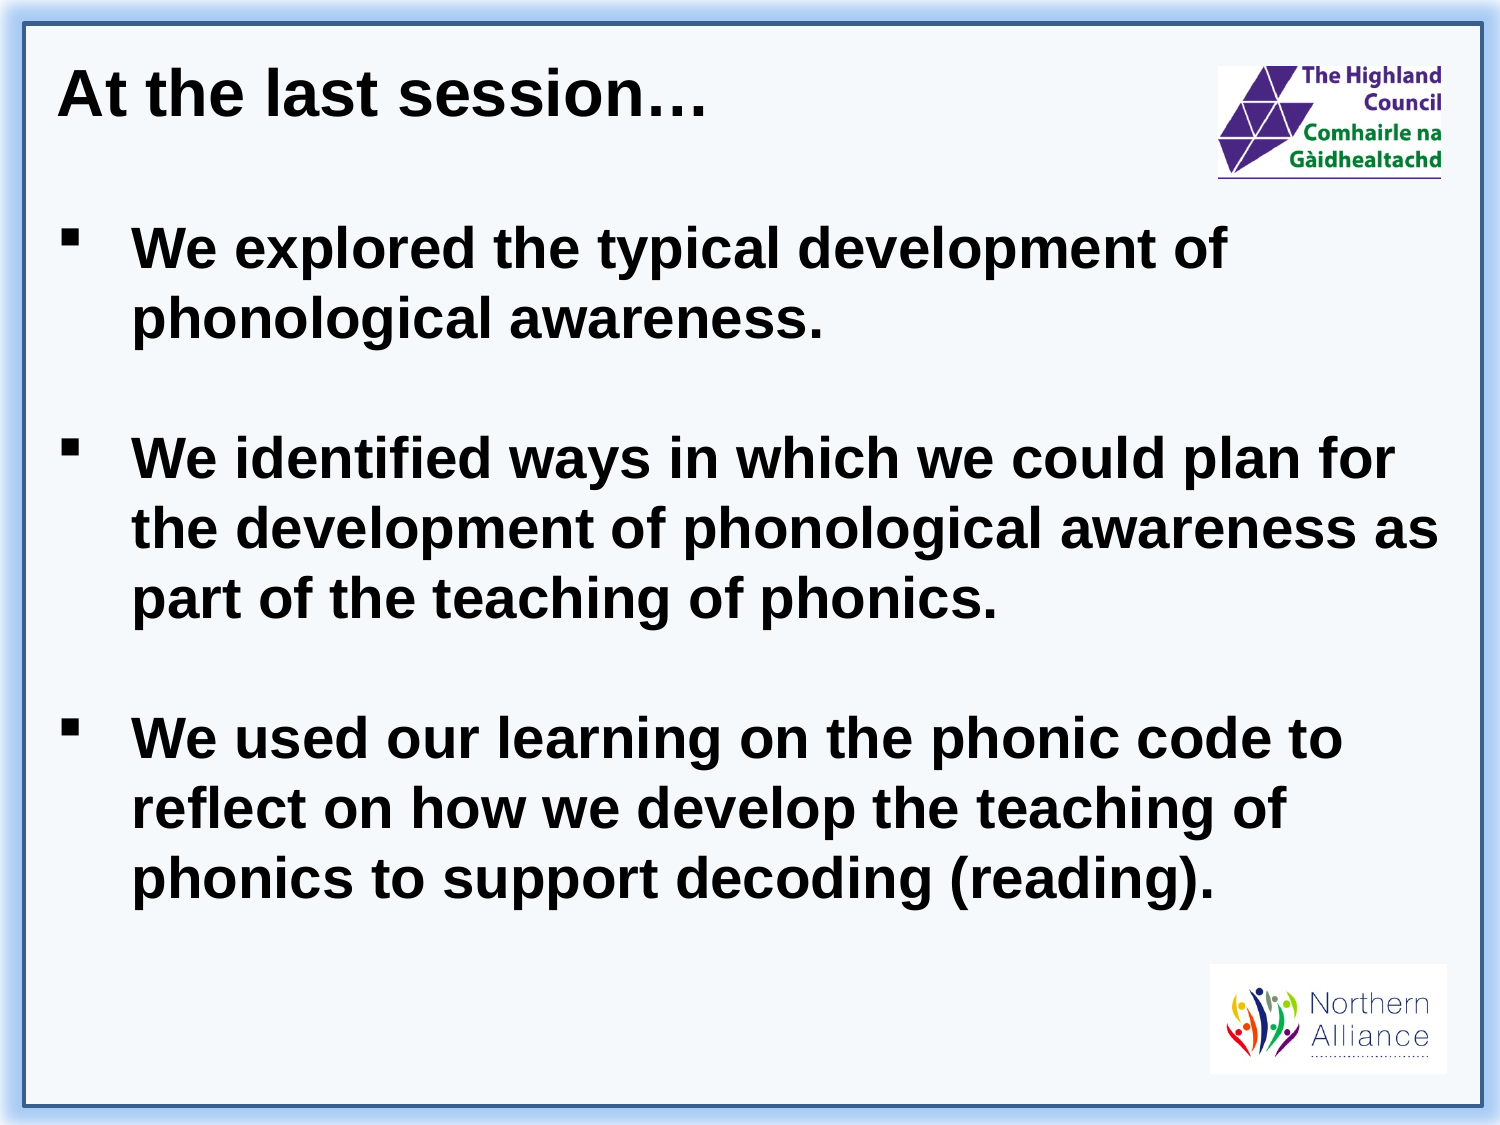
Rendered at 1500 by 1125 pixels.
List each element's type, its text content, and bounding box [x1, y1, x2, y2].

picture [1218, 66, 1441, 179]
picture [1210, 963, 1448, 1075]
text_box At the last session… We explored the typical development of phonological awareness. We identified ways in which we could plan for the development of phonological awareness as part of the teaching of phonics. We used our learning on the phonic code to reflect on how we develop the teaching of phonics to support decoding (reading). [42, 42, 1459, 918]
text_box [22, 21, 1484, 1108]
